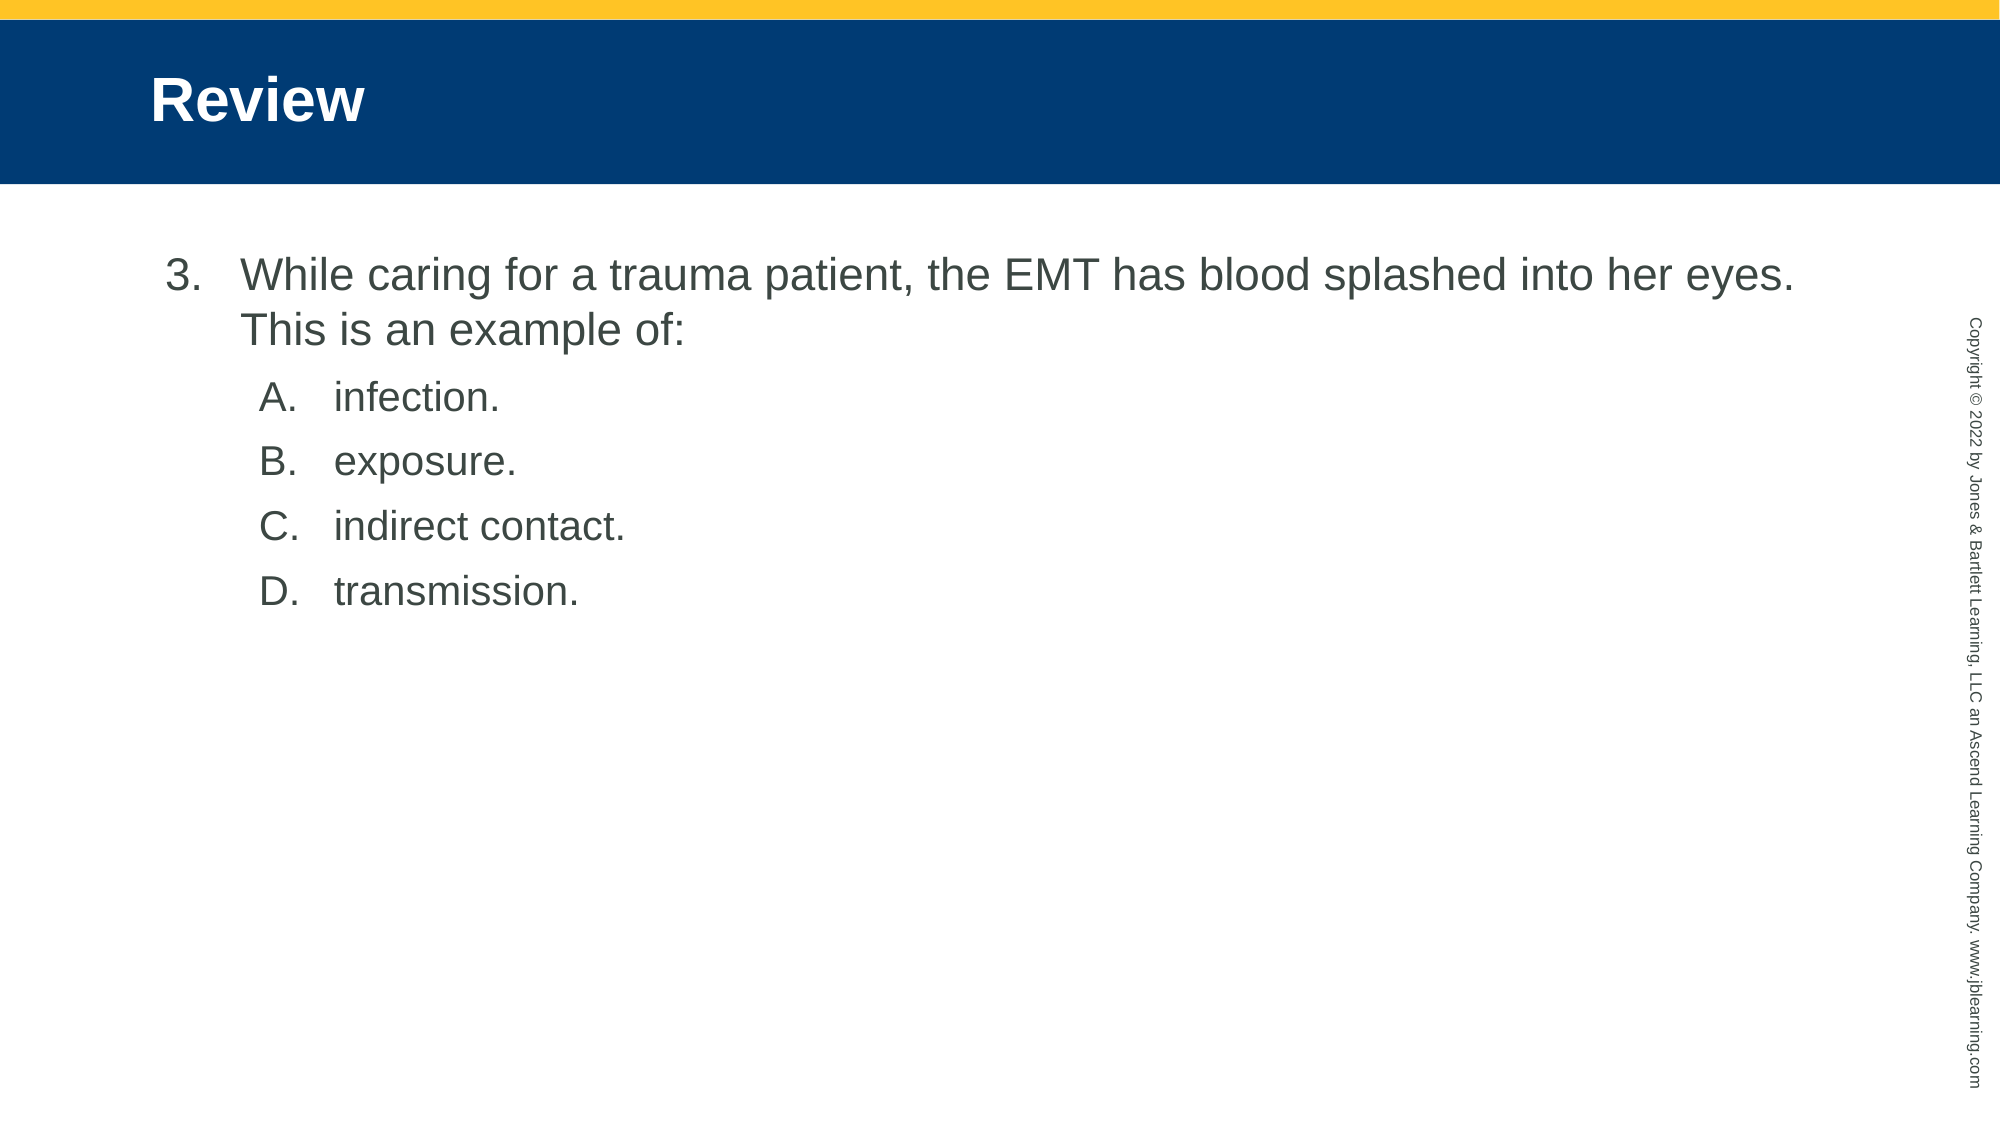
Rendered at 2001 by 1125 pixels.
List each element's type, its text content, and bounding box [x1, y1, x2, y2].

list While caring for a trauma patient, the EMT has blood splashed into her eyes. This is an example of: infection. exposure. indirect contact. transmission. [150, 237, 1850, 1025]
title Review [0, 19, 2000, 185]
